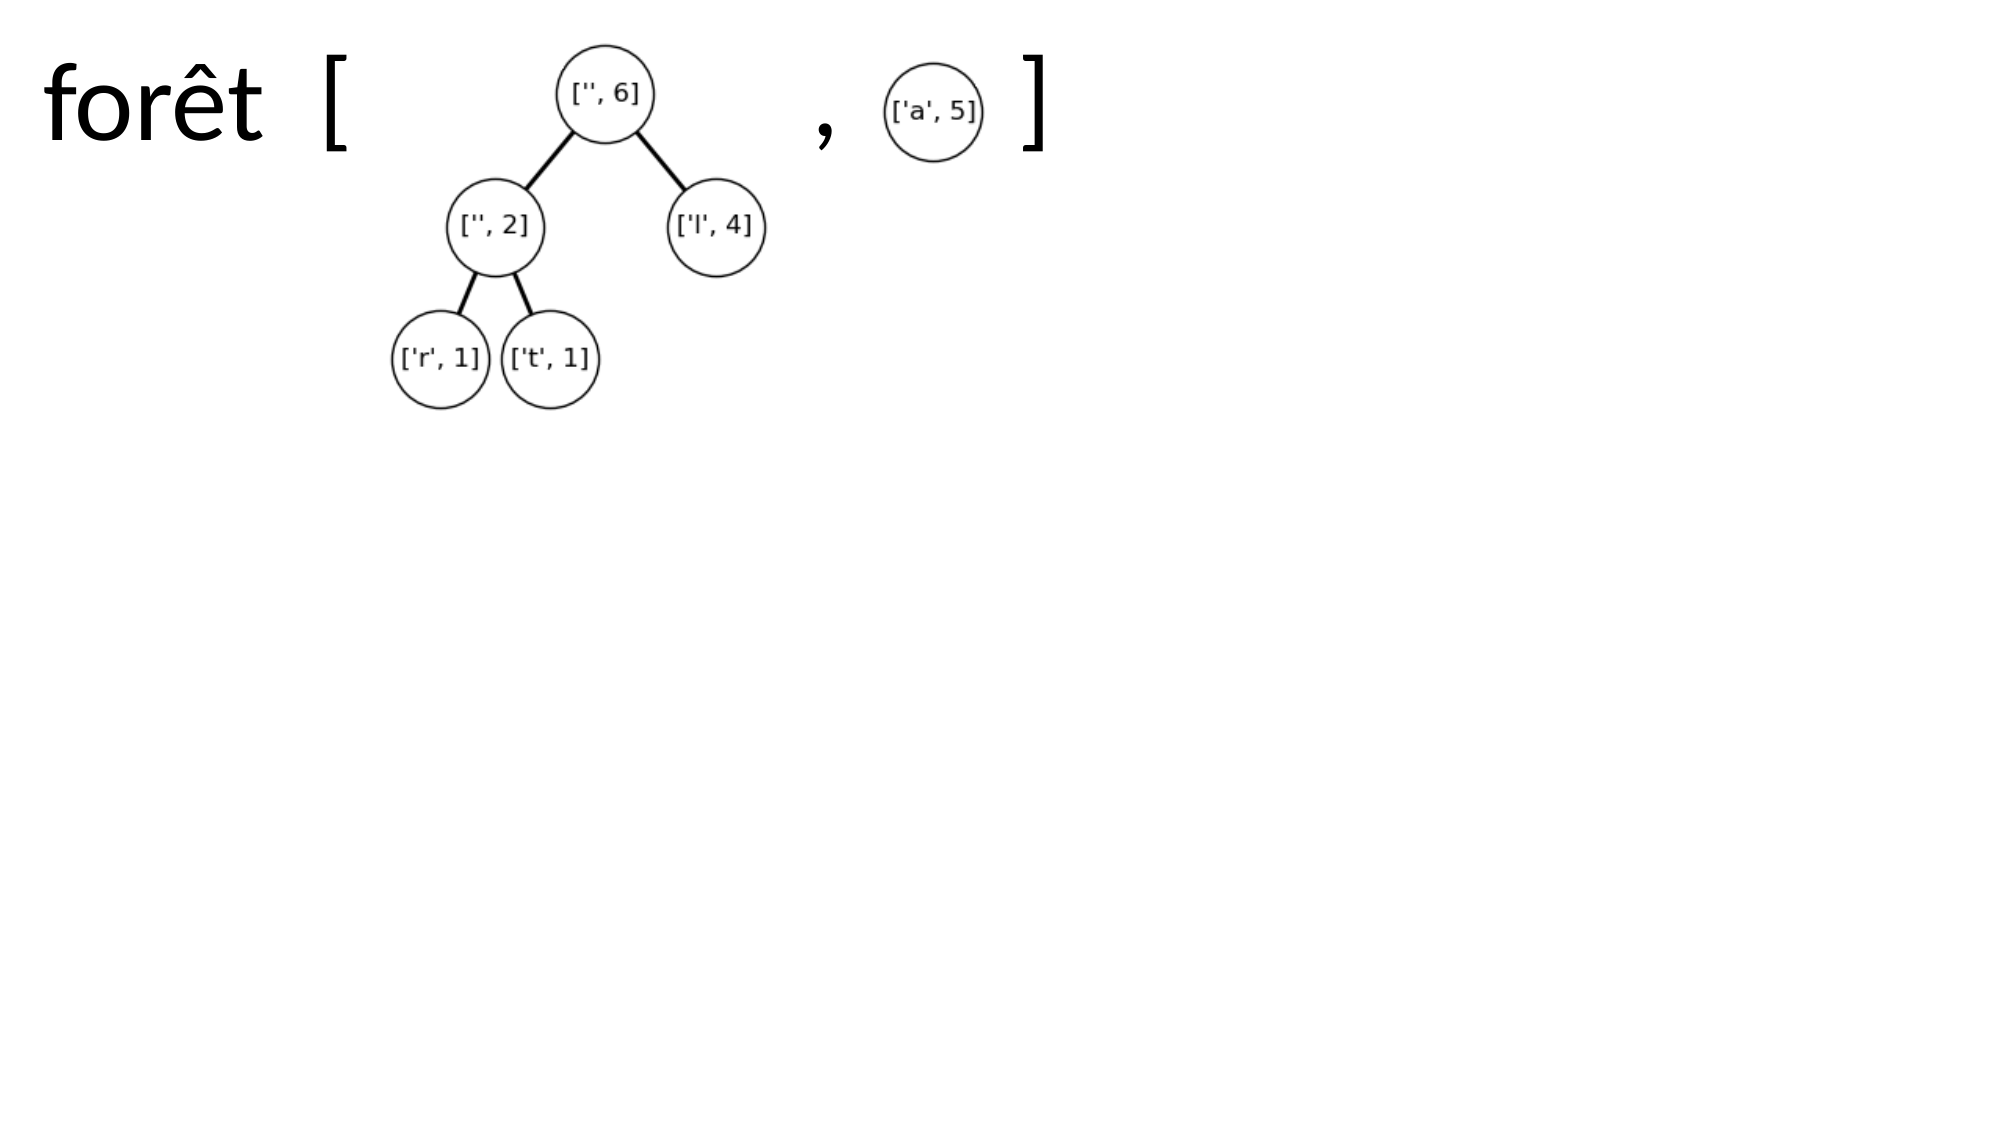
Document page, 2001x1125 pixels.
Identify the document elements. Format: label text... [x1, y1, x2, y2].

picture [856, 38, 996, 175]
text_box [ , ] [303, 16, 1668, 167]
picture [373, 25, 774, 425]
text_box forêt [28, 20, 333, 170]
